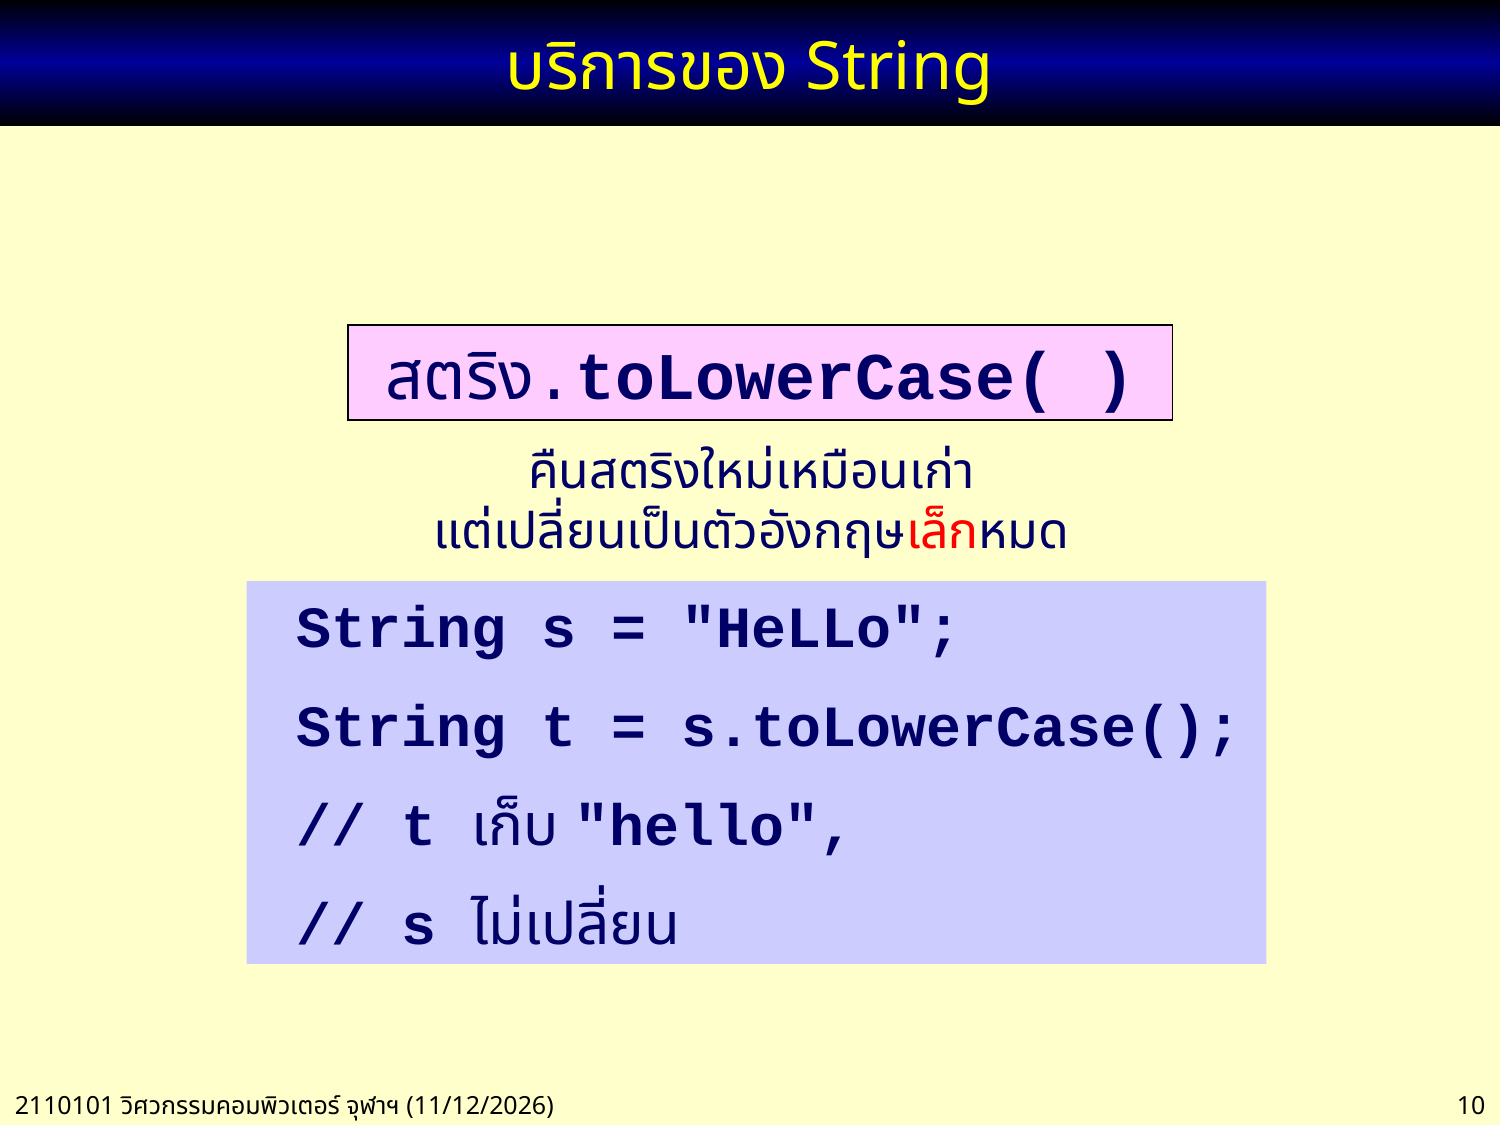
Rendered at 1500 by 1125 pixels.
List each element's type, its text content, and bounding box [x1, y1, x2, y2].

text_box String s = "HeLLo"; String t = s.toLowerCase(); // t เก็บ "hello", // s ไม่เปลี่ยน [246, 581, 1267, 964]
text_box สตริง.toLowerCase( ) [348, 324, 1173, 421]
title บริการของ String [0, 0, 1500, 126]
text_box คืนสตริงใหม่เหมือนเก่า แต่เปลี่ยนเป็นตัวอังกฤษเล็กหมด [132, 430, 1371, 566]
